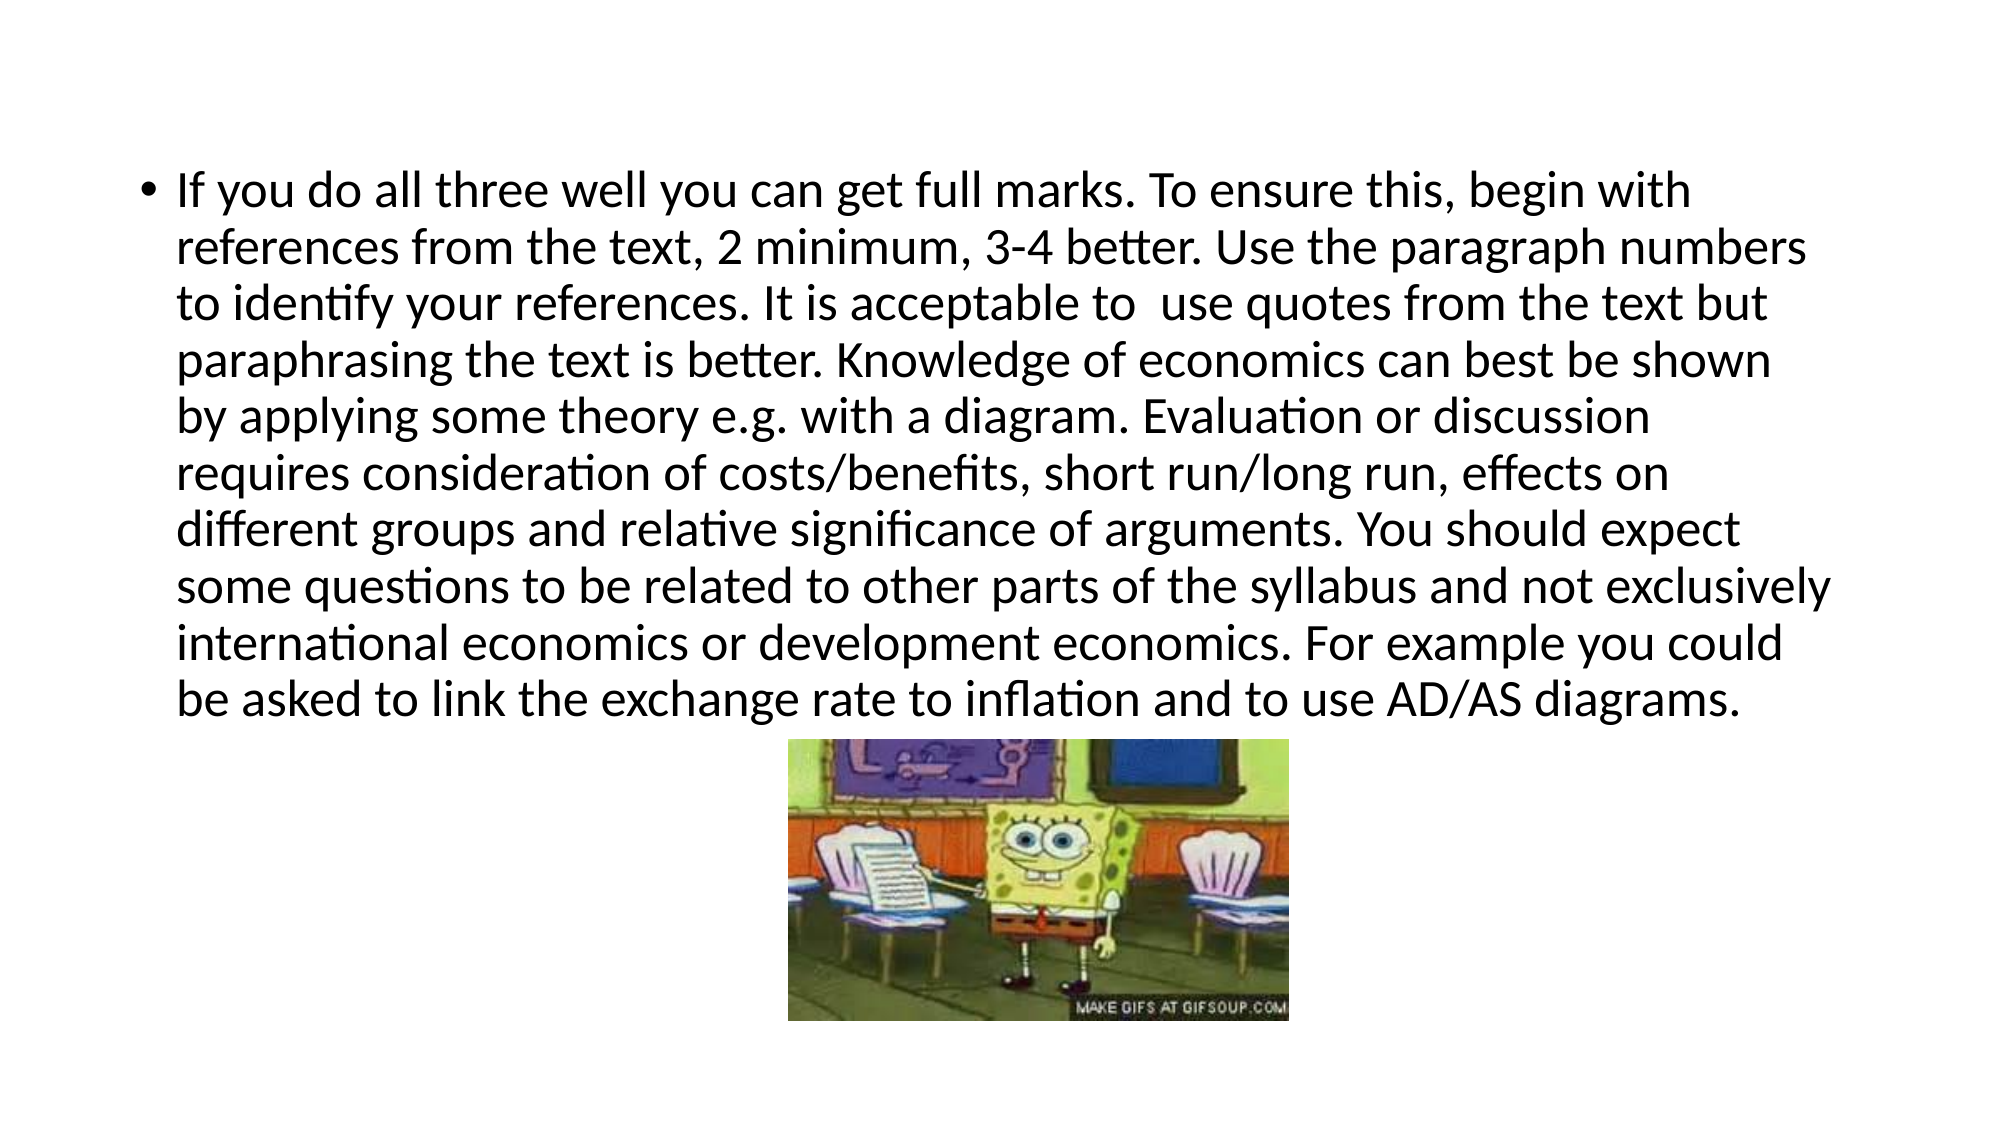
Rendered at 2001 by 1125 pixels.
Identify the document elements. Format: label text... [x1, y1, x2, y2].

list If you do all three well you can get full marks. To ensure this, begin with references from the text, 2 minimum, 3-4 better. Use the paragraph numbers to identify your references. It is acceptable to use quotes from the text but paraphrasing the text is better. Knowledge of economics can best be shown by applying some theory e.g. with a diagram. Evaluation or discussion requires consideration of costs/benefits, short run/long run, effects on different groups and relative significance of arguments. You should expect some questions to be related to other parts of the syllabus and not exclusively international economics or development economics. For example you could be asked to link the exchange rate to inflation and to use AD/AS diagrams. [124, 73, 1850, 788]
picture [788, 739, 1289, 1021]
